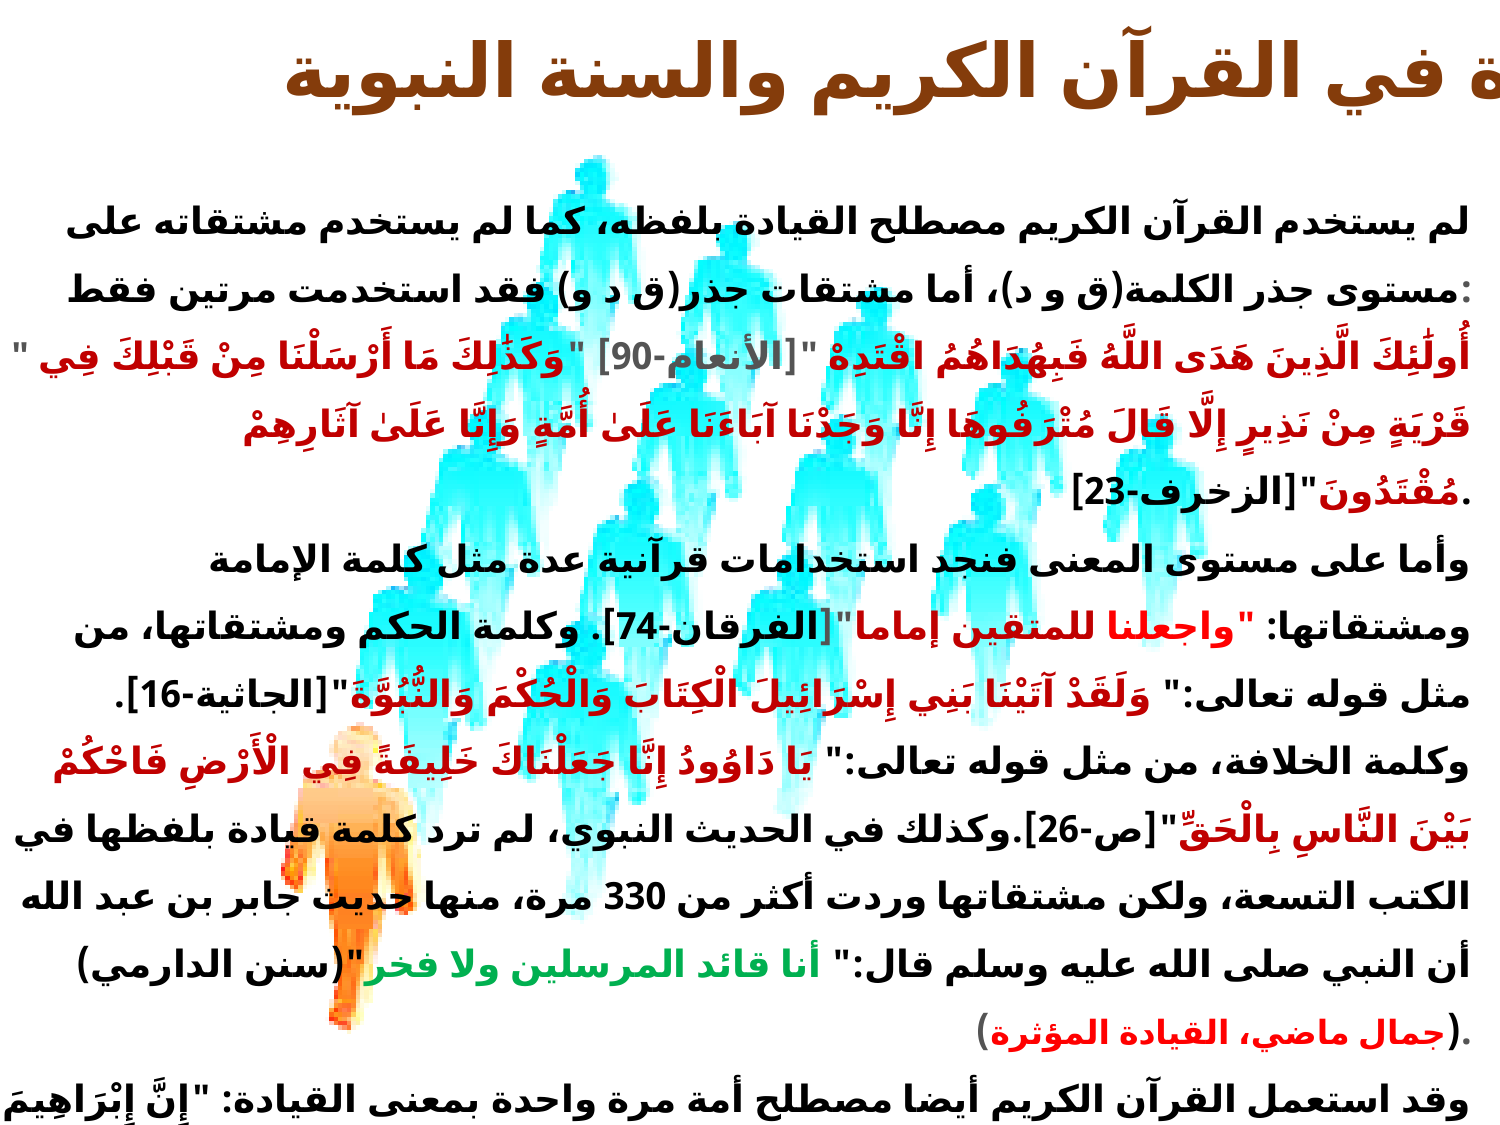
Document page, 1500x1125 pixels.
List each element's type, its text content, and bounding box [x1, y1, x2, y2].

picture [232, 120, 1270, 1061]
text_box لم يستخدم القرآن الكريم مصطلح القيادة بلفظه، كما لم يستخدم مشتقاته على مستوى جذر الكلمة(ق و د)، أما مشتقات جذر(ق د و) فقد استخدمت مرتين فقط: " أُولَٰئِكَ الَّذِينَ هَدَى اللَّهُ فَبِهُدَاهُمُ اقْتَدِهْ "[الأنعام-90] "وَكَذَٰلِكَ مَا أَرْسَلْنَا مِنْ قَبْلِكَ فِي قَرْيَةٍ مِنْ نَذِيرٍ إِلَّا قَالَ مُتْرَفُوهَا إِنَّا وَجَدْنَا آبَاءَنَا عَلَىٰ أُمَّةٍ وَإِنَّا عَلَىٰ آثَارِهِمْ مُقْتَدُونَ"[الزخرف-23]. وأما على مستوى المعنى فنجد استخدامات قرآنية عدة مثل كلمة الإمامة ومشتقاتها: "واجعلنا للمتقين إماما"[الفرقان-74]. وكلمة الحكم ومشتقاتها، من مثل قوله تعالى:" وَلَقَدْ آتَيْنَا بَنِي إِسْرَائِيلَ الْكِتَابَ وَالْحُكْمَ وَالنُّبُوَّةَ"[الجاثية-16]. وكلمة الخلافة، من مثل قوله تعالى:" يَا دَاوُودُ إِنَّا جَعَلْنَاكَ خَلِيفَةً فِي الْأَرْضِ فَاحْكُمْ بَيْنَ النَّاسِ بِالْحَقِّ"[ص-26].وكذلك في الحديث النبوي، لم ترد كلمة قيادة بلفظها في الكتب التسعة، ولكن مشتقاتها وردت أكثر من 330 مرة، منها حديث جابر بن عبد الله أن النبي صلى الله عليه وسلم قال:" أنا قائد المرسلين ولا فخر"(سنن الدارمي)(جمال ماضي، القيادة المؤثرة). وقد استعمل القرآن الكريم أيضا مصطلح أمة مرة واحدة بمعنى القيادة: "إِنَّ إِبْرَاهِيمَ كَانَ أُمَّةً قَانِتًا لِلَّهِ حَنِيفًا"[النحل-120](رمضان الزيان، خصائص القيادة الإسلامية في ضوء الكتاب والسنة). [0, 167, 1487, 1125]
text_box القيادة في القرآن الكريم والسنة النبوية [267, 14, 1500, 120]
